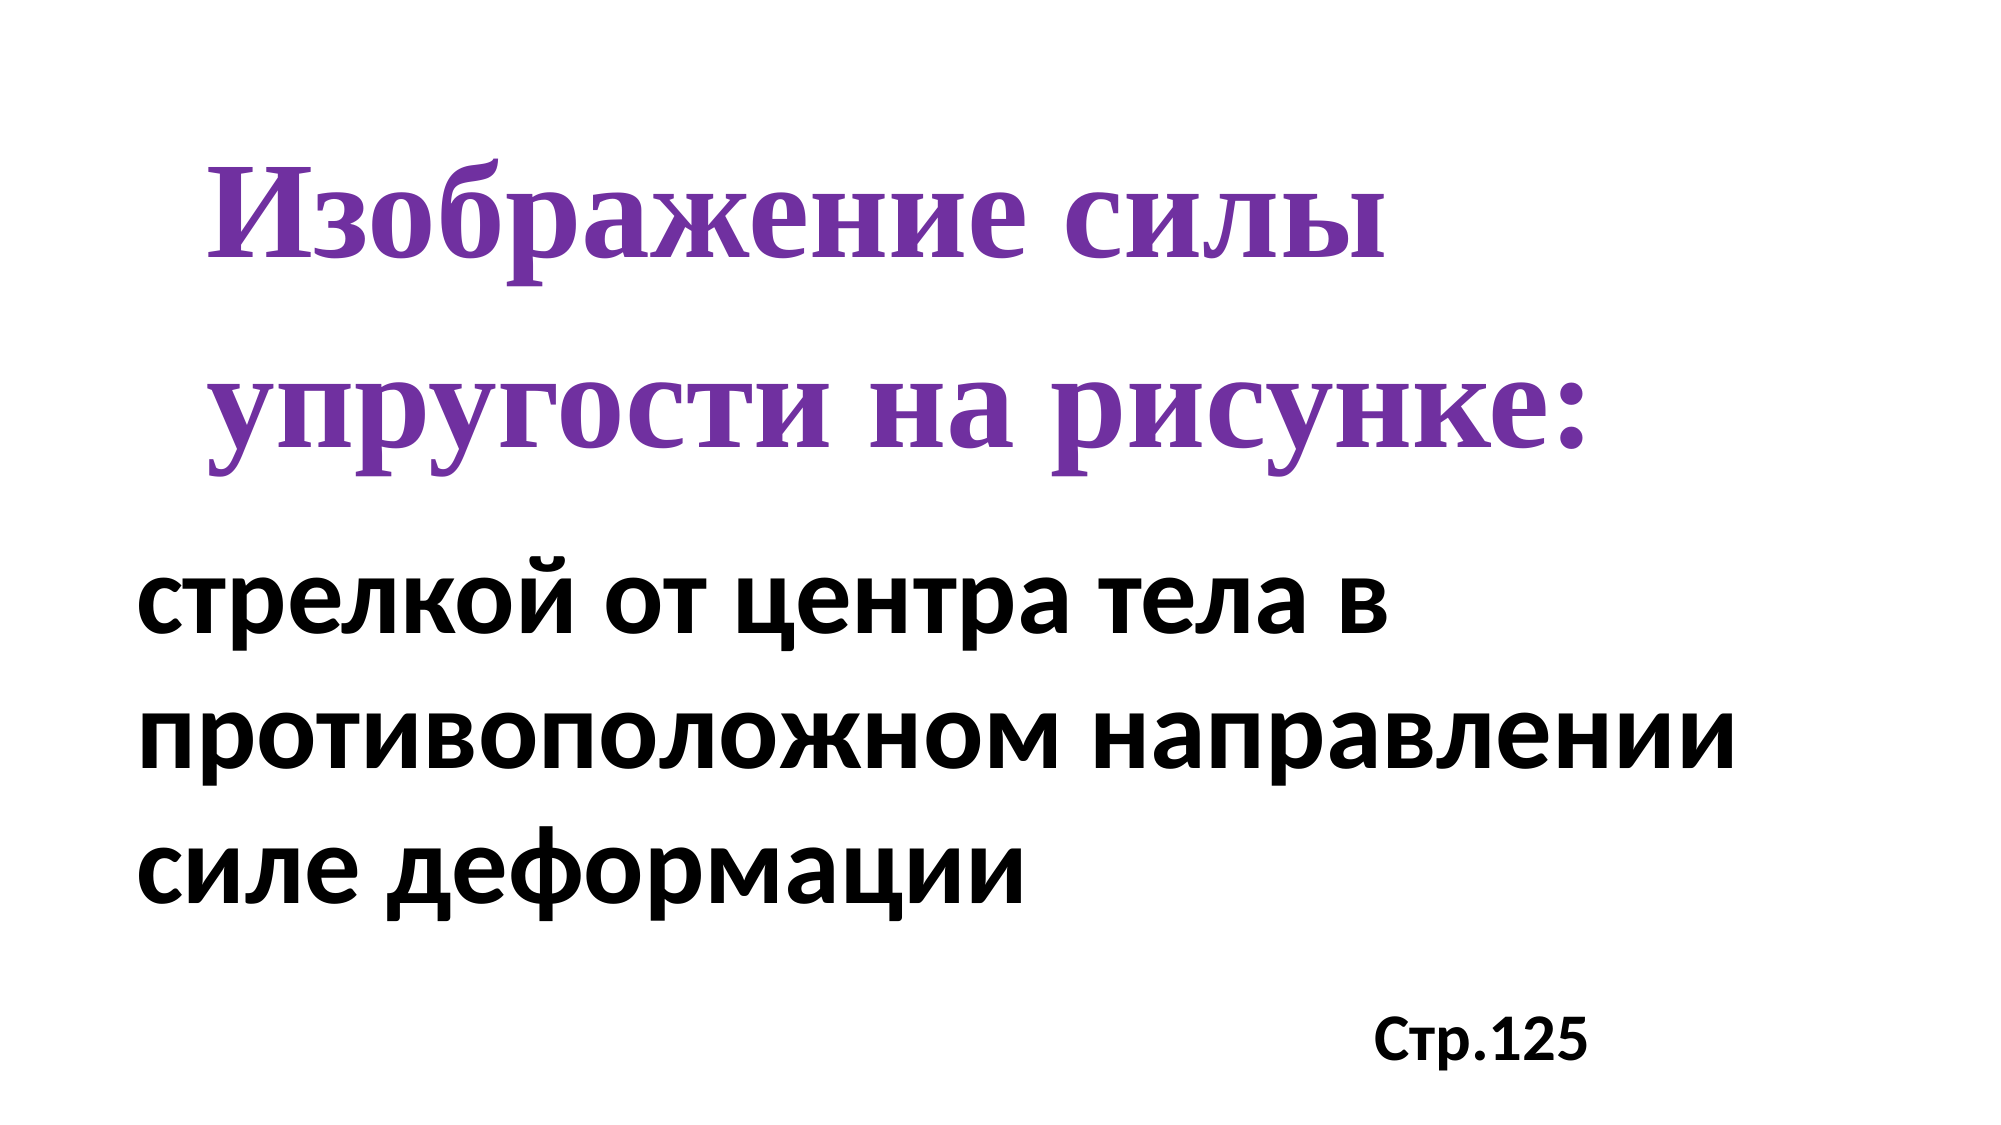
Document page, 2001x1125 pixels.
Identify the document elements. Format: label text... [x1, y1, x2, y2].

text_box Стр.125 [1359, 986, 1923, 1081]
text_box стрелкой от центра тела в противоположном направлении силе деформации [121, 514, 1976, 934]
text_box Изображение силы упругости на рисунке: [191, 87, 1873, 514]
